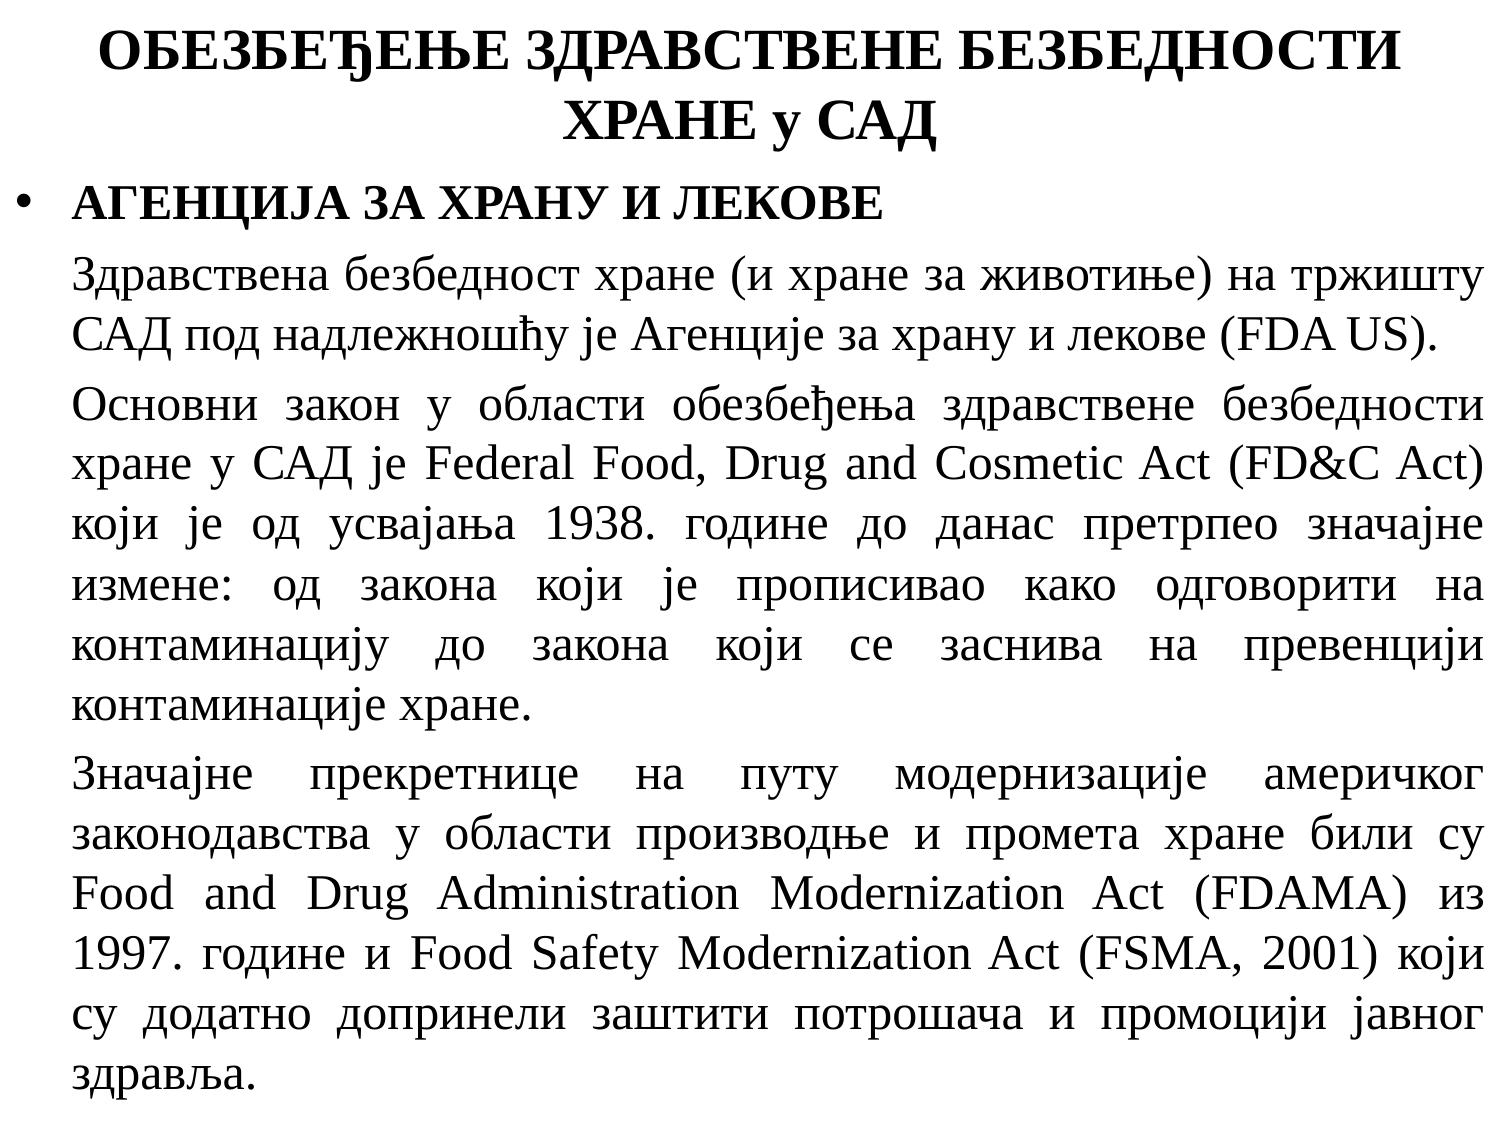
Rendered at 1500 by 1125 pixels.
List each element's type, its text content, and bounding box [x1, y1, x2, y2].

list АГЕНЦИЈА ЗА ХРАНУ И ЛЕКОВЕ Здравствена безбедност хране (и хране за животиње) на тржишту САД под надлежношћу је Агенције за храну и лекове (FDA US). Основни закон у области обезбеђења здравствене безбедности хране у САД је Federal Food, Drug and Cosmetic Act (FD&C Act) који је од усвајања 1938. године до данас претрпео значајне измене: од закона који је прописивао како одговорити на контаминацију до закона који се заснива на превенцији контаминације хране. Значајне прекретнице на путу модернизације америчког законодавства у области производње и промета хране били су Food and Drug Administration Modernization Act (FDAMA) из 1997. године и Food Safety Modernization Act (FSMA, 2001) који су додатно допринели заштити потрошача и промоцији јавног здравља. [0, 162, 1500, 1125]
title ОБЕЗБЕЂЕЊЕ ЗДРАВСТВЕНЕ БЕЗБЕДНОСТИ ХРАНЕ у САД [0, 0, 1500, 162]
